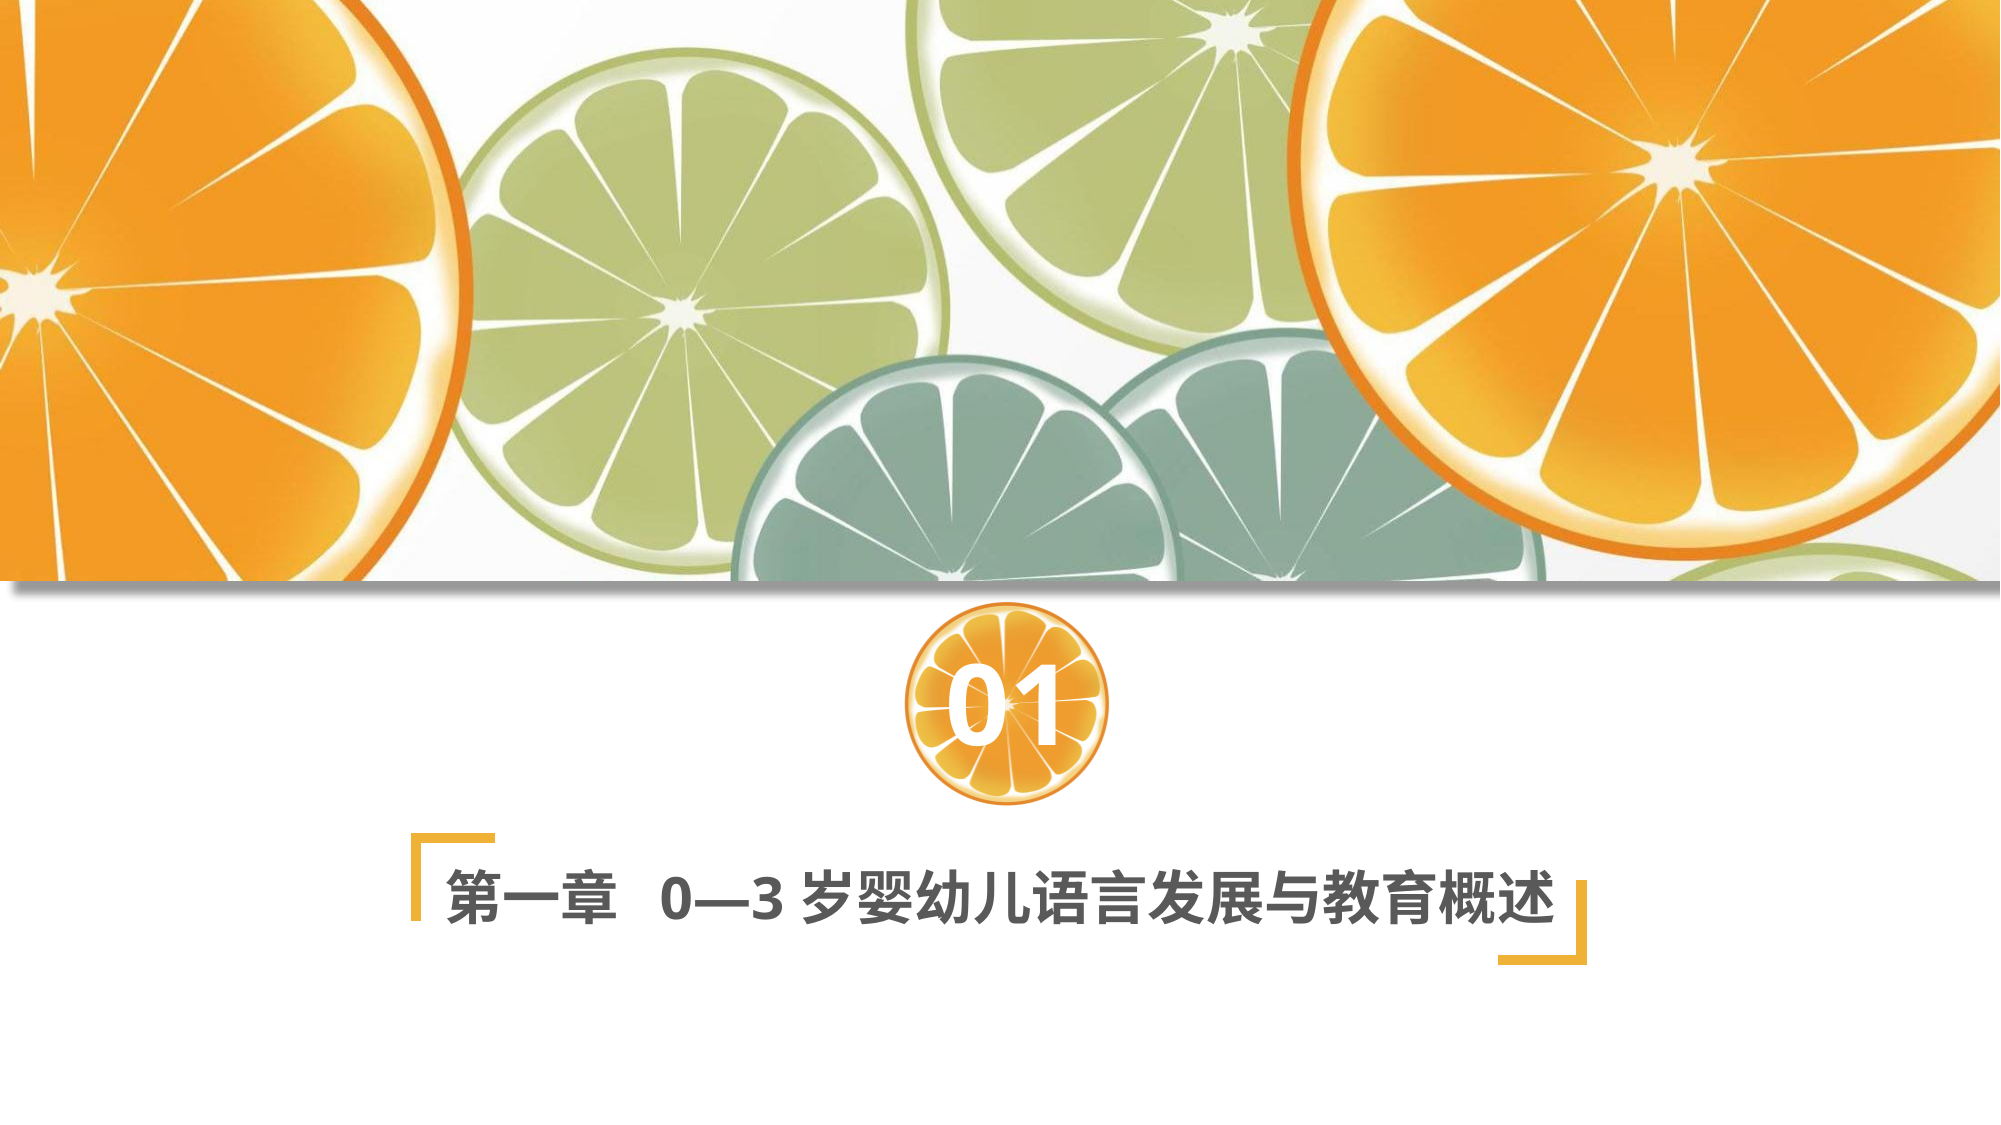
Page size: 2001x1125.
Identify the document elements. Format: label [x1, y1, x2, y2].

text_box [415, 601, 1584, 961]
picture [0, 0, 2000, 581]
